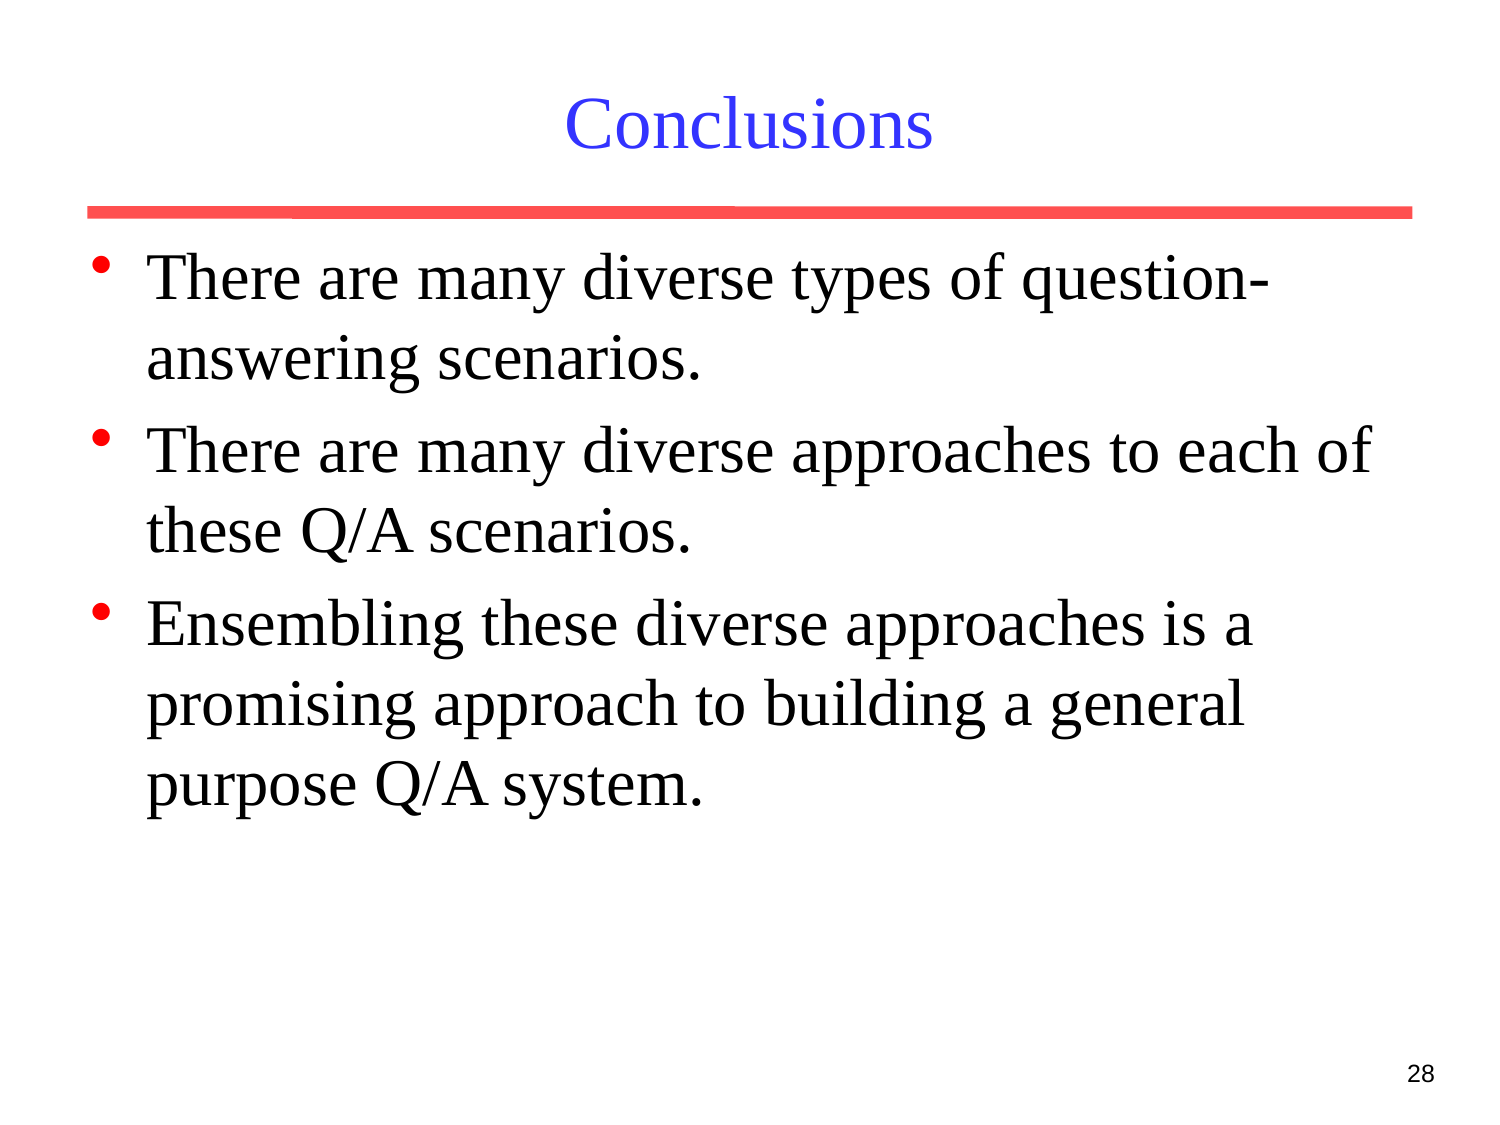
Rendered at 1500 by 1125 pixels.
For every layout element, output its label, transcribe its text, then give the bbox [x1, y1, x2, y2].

title Conclusions [112, 37, 1388, 200]
list There are many diverse types of question-answering scenarios. There are many diverse approaches to each of these Q/A scenarios. Ensembling these diverse approaches is a promising approach to building a general purpose Q/A system. [75, 224, 1425, 775]
slide_number 28 [1137, 1050, 1450, 1125]
